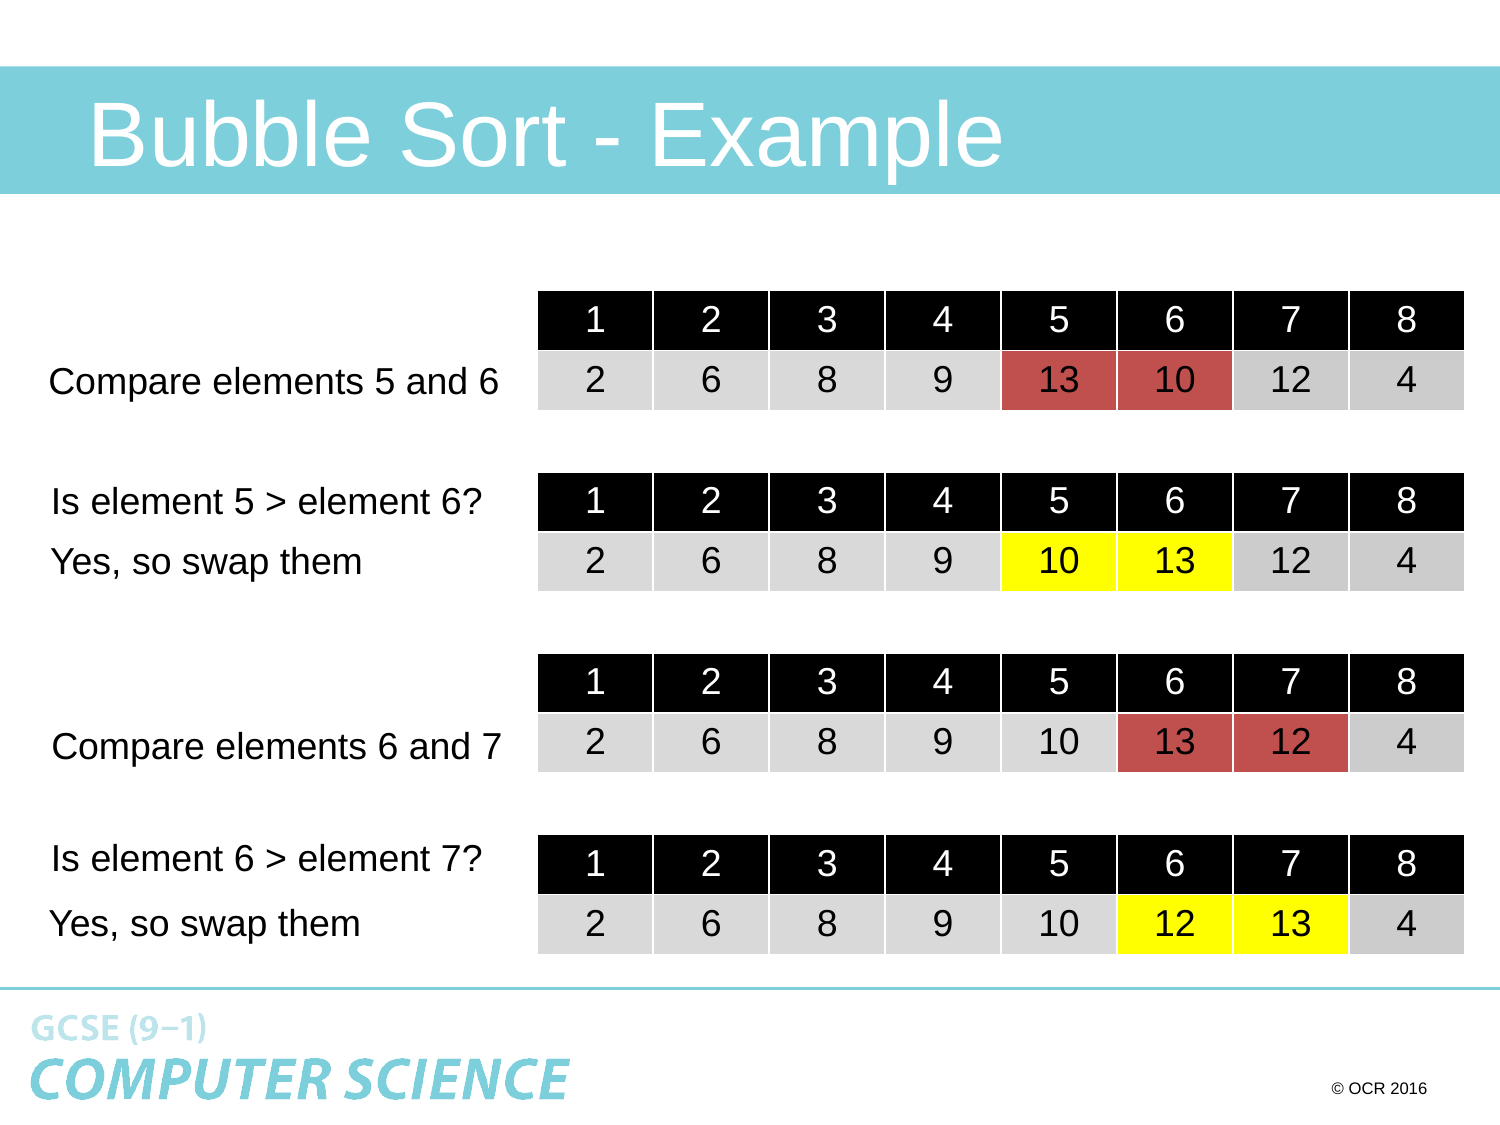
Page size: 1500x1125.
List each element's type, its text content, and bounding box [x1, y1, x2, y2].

table_cell 6 [654, 895, 768, 954]
table_header 6 [1118, 654, 1232, 712]
table_cell 12 [1118, 895, 1232, 954]
table_header 1 [538, 291, 652, 350]
table_cell 12 [1234, 533, 1348, 591]
table_header 8 [1350, 654, 1464, 712]
table_header 8 [1350, 291, 1464, 350]
table_header 5 [1002, 473, 1116, 531]
table_cell 10 [1118, 351, 1232, 410]
title Bubble Sort - Example [0, 66, 1500, 194]
table_cell 9 [886, 895, 1000, 954]
table_header 3 [770, 291, 884, 350]
table_header 2 [654, 291, 768, 350]
table_header 2 [654, 835, 768, 894]
table_cell 13 [1118, 714, 1232, 772]
text_box Compare elements 5 and 6 [33, 349, 519, 410]
table_cell 13 [1002, 351, 1116, 410]
table_cell 6 [654, 533, 768, 591]
table_header 4 [886, 654, 1000, 712]
table_cell 2 [538, 533, 652, 591]
text_box Is element 6 > element 7? [36, 826, 509, 887]
table_cell 6 [654, 351, 768, 410]
table_header 2 [654, 473, 768, 531]
table_header 4 [886, 291, 1000, 350]
table_header 5 [1002, 654, 1116, 712]
table_cell 4 [1350, 895, 1464, 954]
table_cell 10 [1002, 895, 1116, 954]
table_header 8 [1350, 835, 1464, 894]
table_cell 10 [1002, 533, 1116, 591]
table_header 7 [1234, 291, 1348, 350]
text_box Compare elements 6 and 7 [36, 714, 518, 775]
table_header 6 [1118, 291, 1232, 350]
table_header 7 [1234, 835, 1348, 894]
table_cell 4 [1350, 351, 1464, 410]
table_header 5 [1002, 835, 1116, 894]
table_cell 9 [886, 533, 1000, 591]
table_header 5 [1002, 291, 1116, 350]
table_cell 12 [1234, 351, 1348, 410]
table_cell 4 [1350, 714, 1464, 772]
table_header 1 [538, 835, 652, 894]
table_cell 4 [1350, 533, 1464, 591]
table_cell 2 [538, 895, 652, 954]
table_cell 13 [1118, 533, 1232, 591]
table_cell 10 [1002, 714, 1116, 772]
table_header 1 [538, 473, 652, 531]
table_cell 9 [886, 351, 1000, 410]
table_cell 8 [770, 714, 884, 772]
table_header 7 [1234, 654, 1348, 712]
table_cell 6 [654, 714, 768, 772]
table_cell 13 [1234, 895, 1348, 954]
table_cell 9 [886, 714, 1000, 772]
table_header 3 [770, 654, 884, 712]
table_header 1 [538, 654, 652, 712]
table_cell 2 [538, 714, 652, 772]
table_cell 8 [770, 533, 884, 591]
table_cell 2 [538, 351, 652, 410]
table_header 2 [654, 654, 768, 712]
text_box Is element 5 > element 6? [36, 469, 509, 530]
text_box Yes, so swap them [33, 891, 471, 952]
table_header 4 [886, 473, 1000, 531]
table_header 4 [886, 835, 1000, 894]
table_cell 8 [770, 895, 884, 954]
table_header 8 [1350, 473, 1464, 531]
table_header 6 [1118, 835, 1232, 894]
table_header 6 [1118, 473, 1232, 531]
table_header 3 [770, 835, 884, 894]
text_box Yes, so swap them [35, 529, 379, 590]
table_cell 8 [770, 351, 884, 410]
table_header 7 [1234, 473, 1348, 531]
table_header 3 [770, 473, 884, 531]
picture [0, 987, 1500, 1124]
table_cell 12 [1234, 714, 1348, 772]
